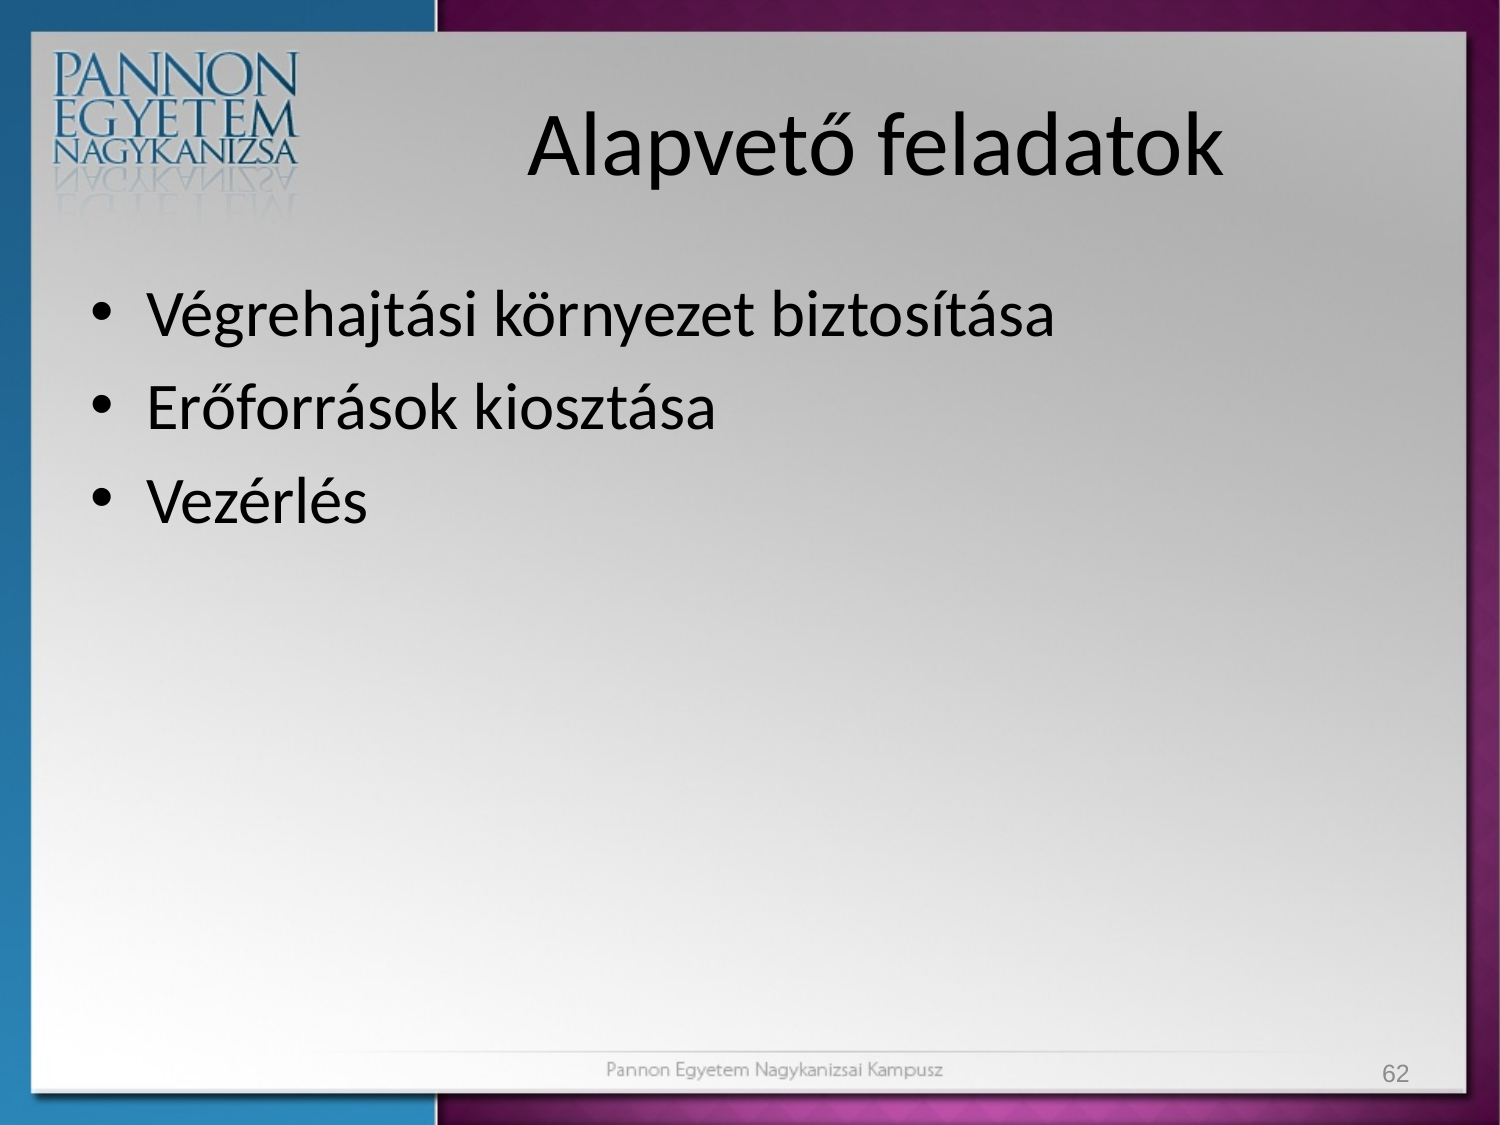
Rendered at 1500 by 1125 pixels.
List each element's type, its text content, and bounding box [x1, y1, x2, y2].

picture [0, 0, 1500, 1125]
title Alapvető feladatok [328, 45, 1425, 233]
list Végrehajtási környezet biztosítása Erőforrások kiosztása Vezérlés [75, 262, 1425, 1038]
slide_number 62 [1074, 1042, 1425, 1103]
